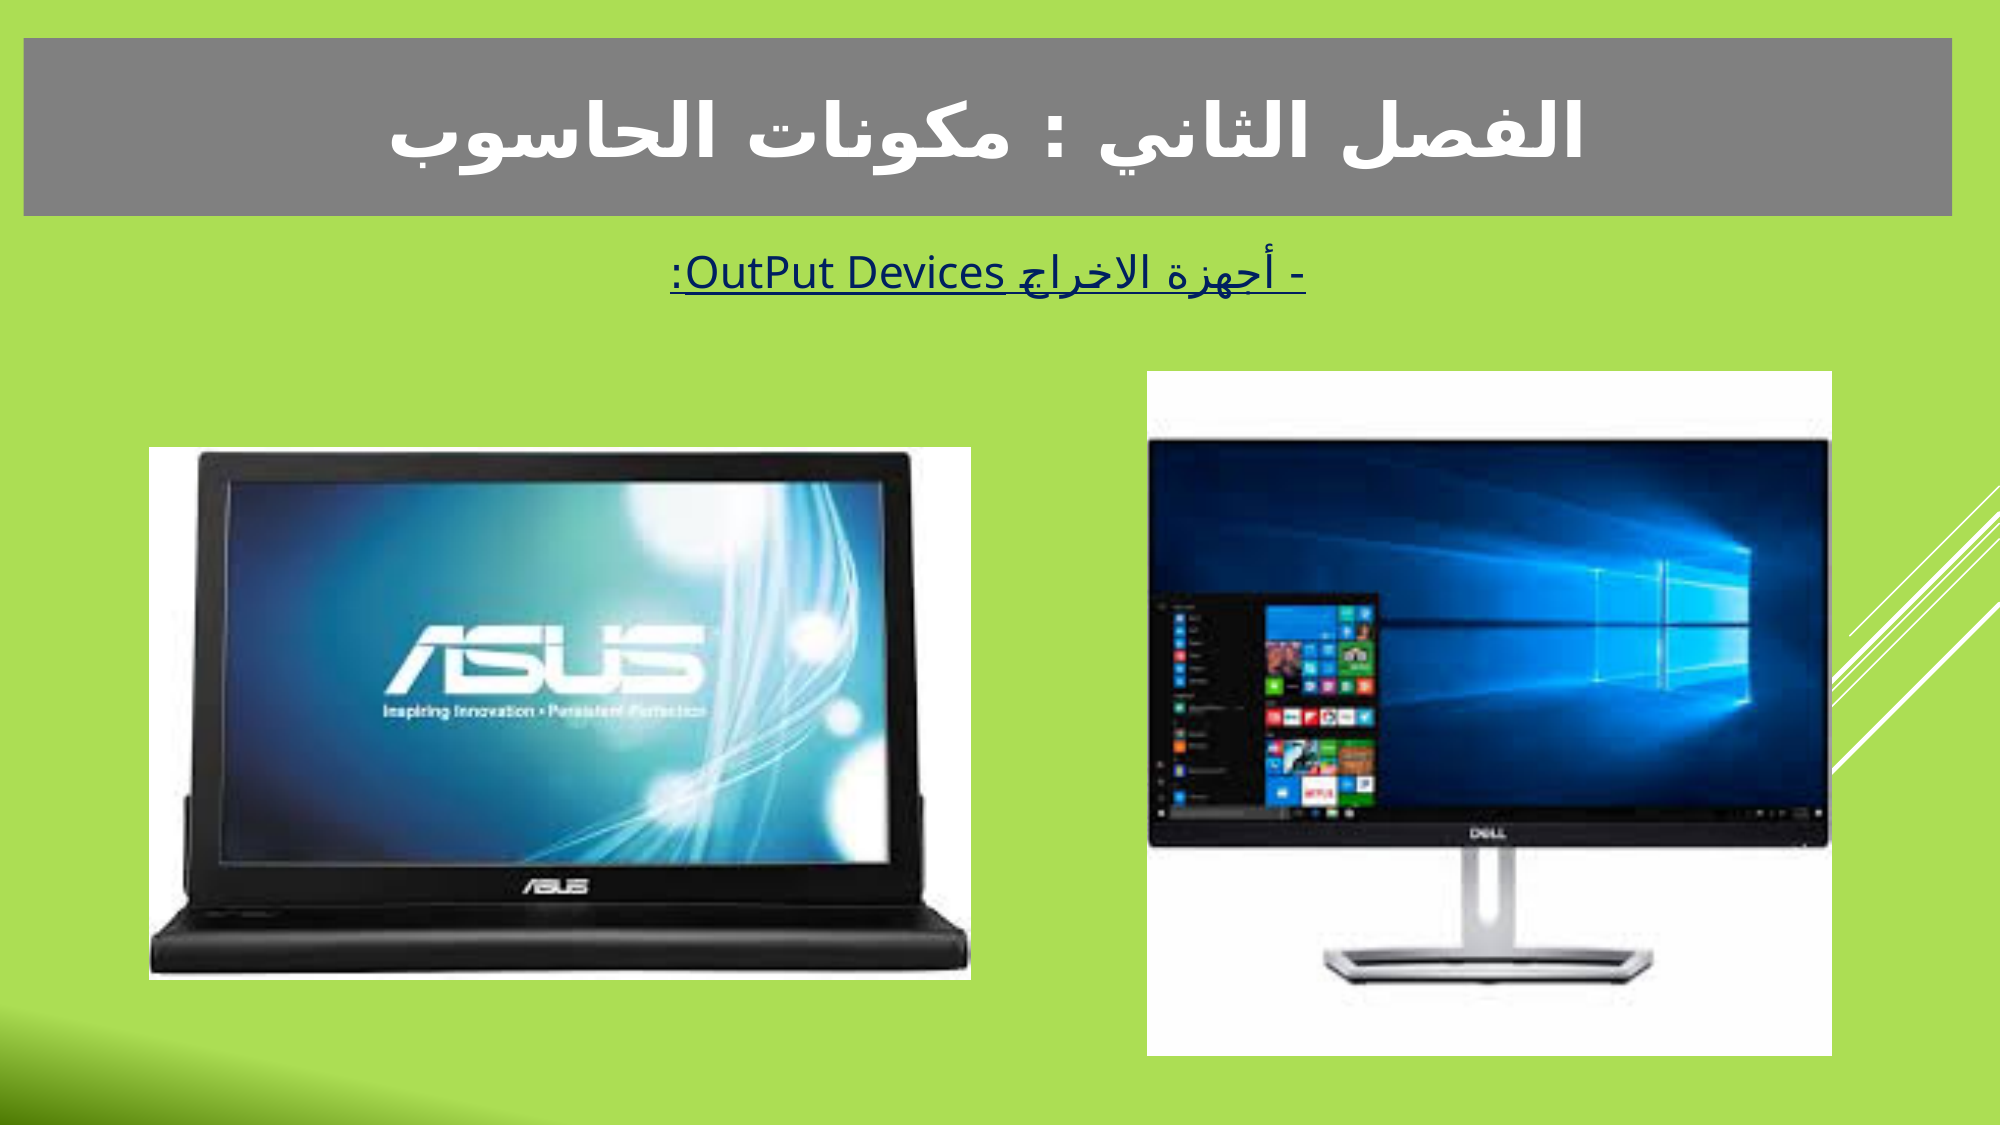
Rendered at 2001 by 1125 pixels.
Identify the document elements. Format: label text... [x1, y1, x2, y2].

text_box الفصل الثاني : مكونات الحاسوب [23, 38, 1953, 216]
picture [149, 447, 971, 981]
text_box - أجهزة الاخراج OutPut Devices: [653, 215, 1323, 326]
picture [1147, 371, 1832, 1057]
